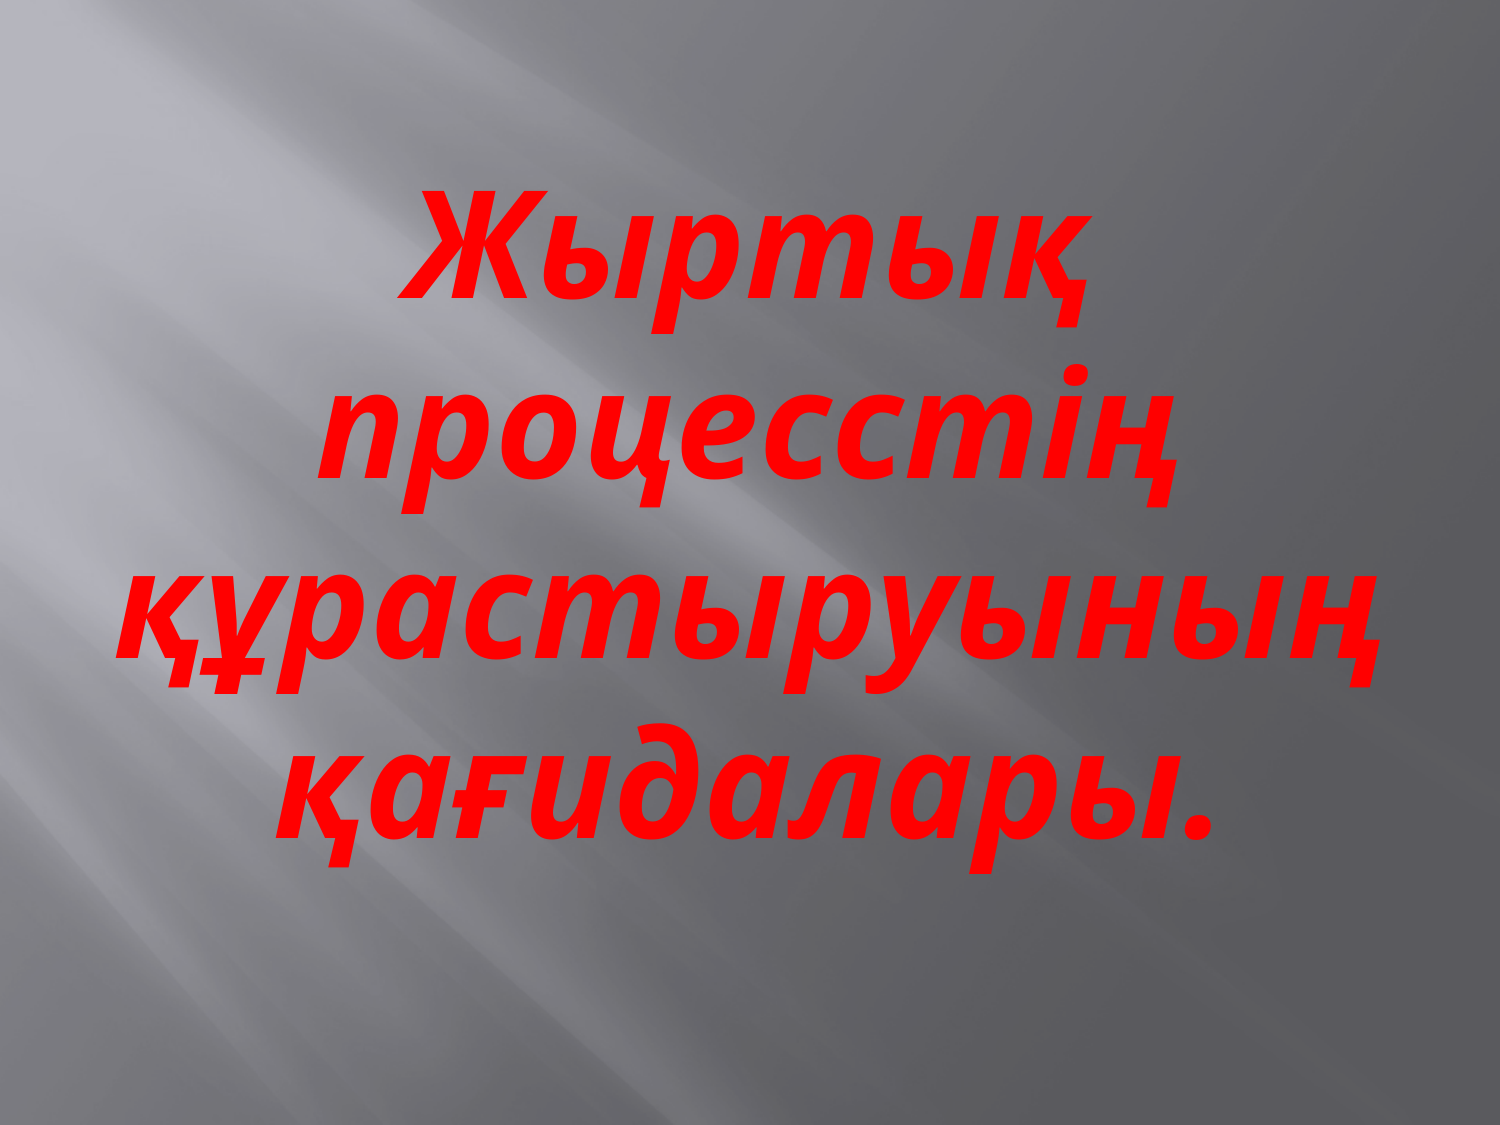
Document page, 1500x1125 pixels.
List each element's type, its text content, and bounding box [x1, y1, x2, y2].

title Жыртық процесстiң құрастыруының қағидалары. [75, 45, 1425, 973]
